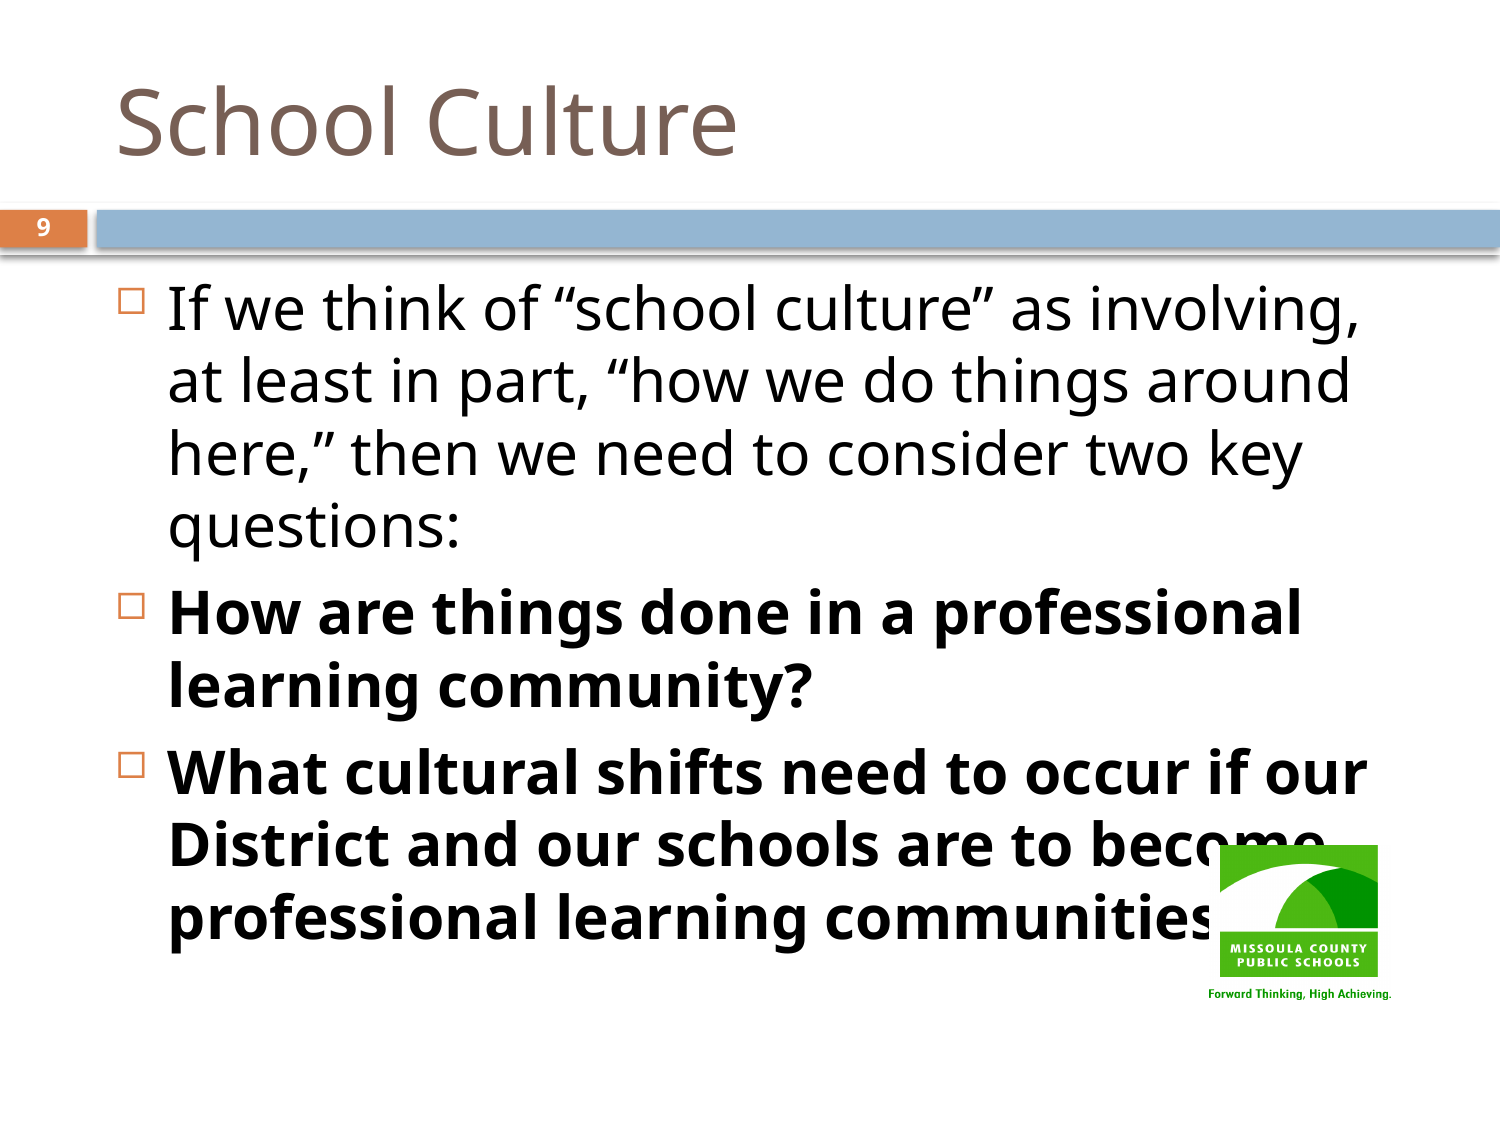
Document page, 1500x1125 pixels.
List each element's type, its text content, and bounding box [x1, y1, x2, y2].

slide_number 9 [0, 208, 88, 249]
list If we think of “school culture” as involving, at least in part, “how we do things around here,” then we need to consider two key questions: How are things done in a professional learning community? What cultural shifts need to occur if our District and our schools are to become professional learning communities? [100, 262, 1439, 1001]
picture [1209, 844, 1391, 1001]
title School Culture [100, 37, 1439, 201]
